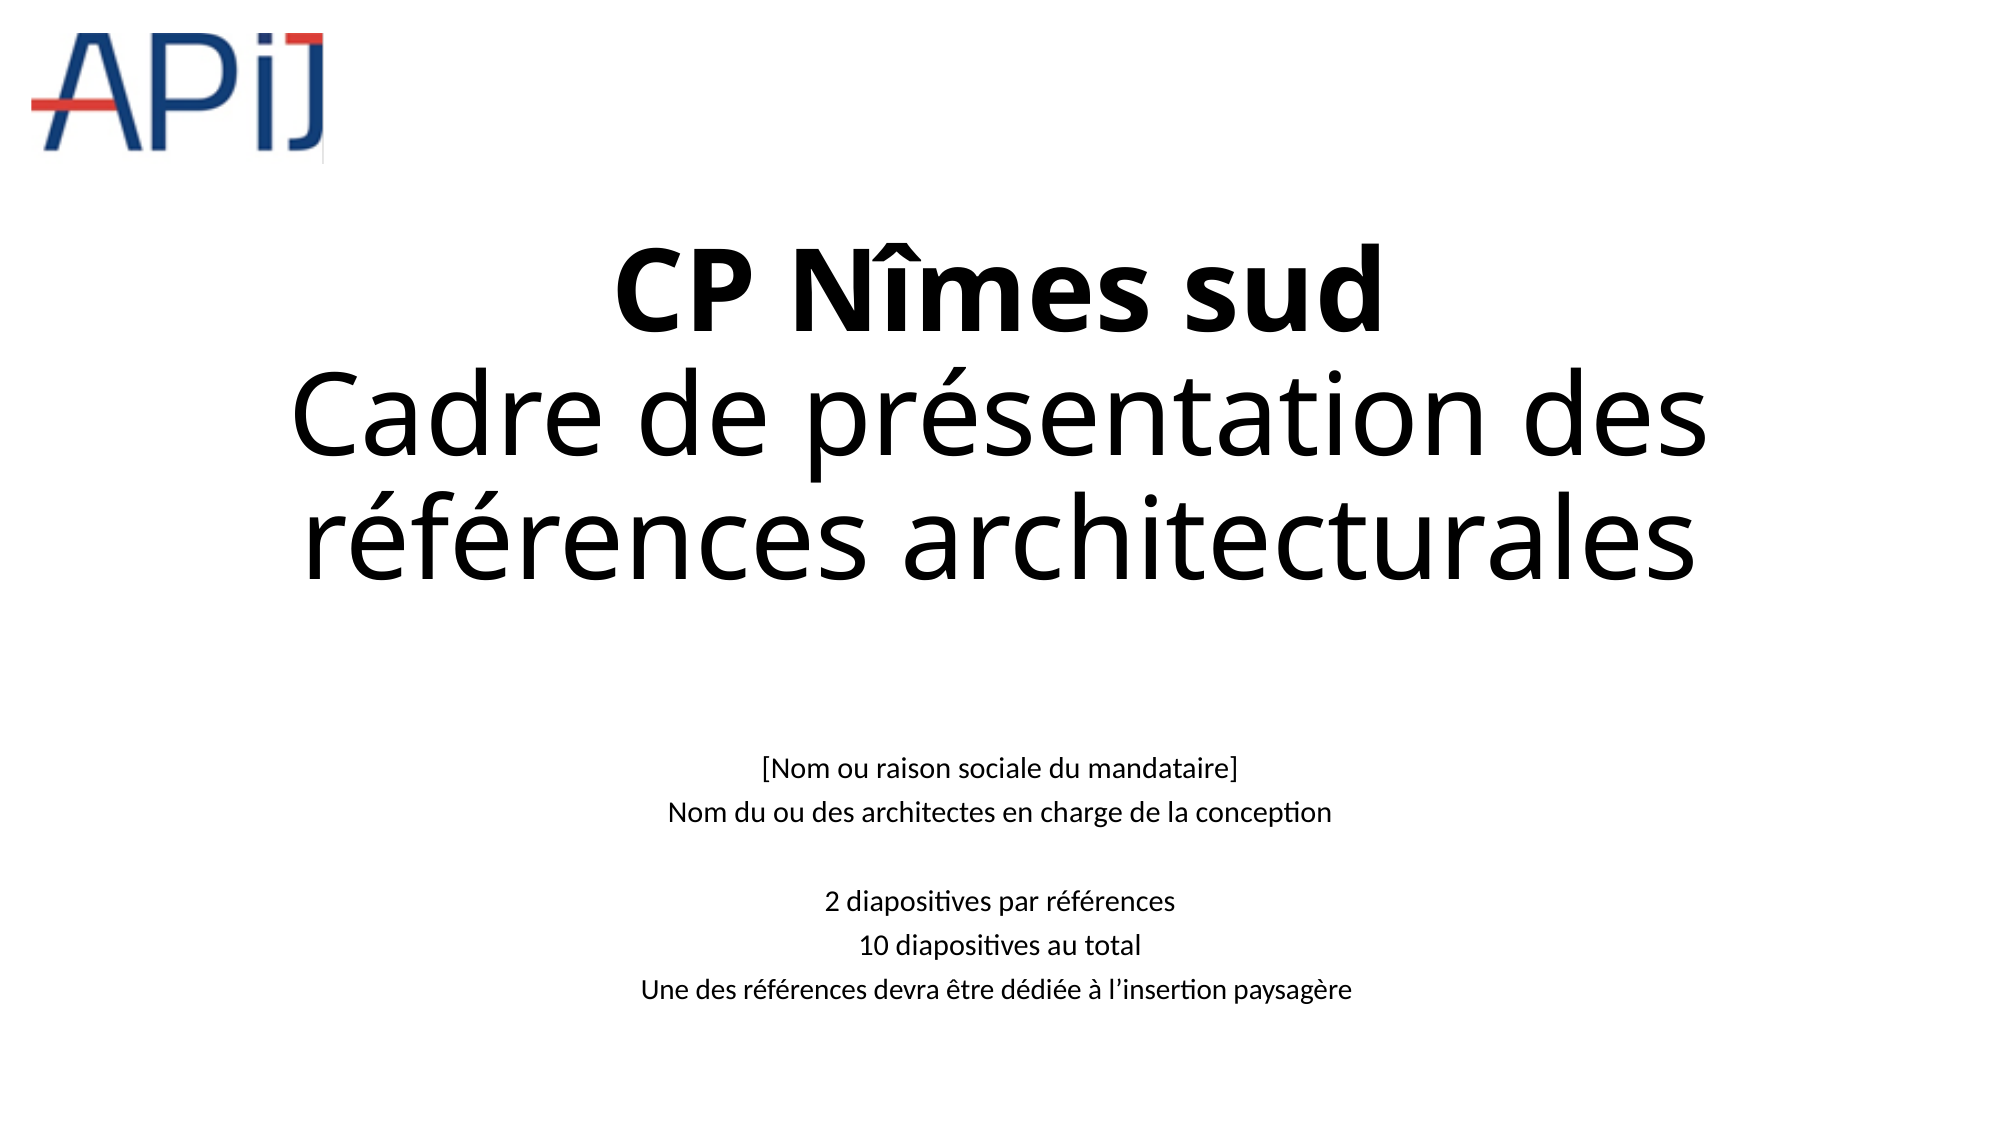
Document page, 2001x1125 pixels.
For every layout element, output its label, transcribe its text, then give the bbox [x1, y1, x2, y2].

subtitle [Nom ou raison sociale du mandataire] Nom du ou des architectes en charge de la conception 2 diapositives par références 10 diapositives au total Une des références devra être dédiée à l’insertion paysagère [249, 744, 1750, 1017]
title CP Nîmes sud Cadre de présentation des références architecturales [249, 220, 1750, 613]
picture [31, 33, 328, 164]
